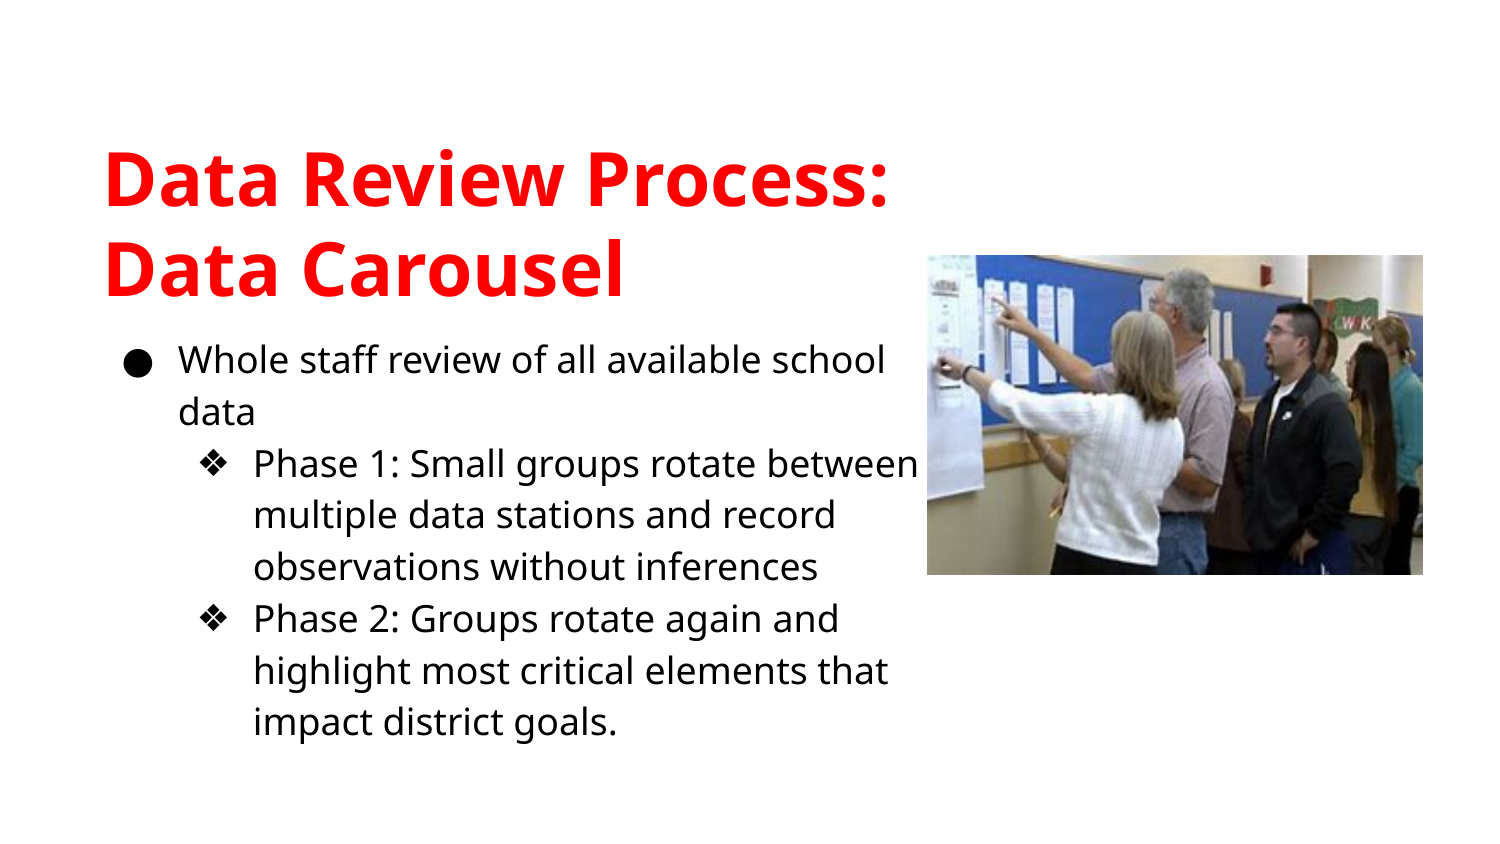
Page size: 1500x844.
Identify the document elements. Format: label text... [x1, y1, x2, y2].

picture [927, 255, 1424, 575]
title Whole staff review of all available school data Phase 1: Small groups rotate between multiple data stations and record observations without inferences Phase 2: Groups rotate again and highlight most critical elements that impact district goals. [87, 314, 941, 746]
title Data Review Process: Data Carousel [87, 116, 941, 314]
